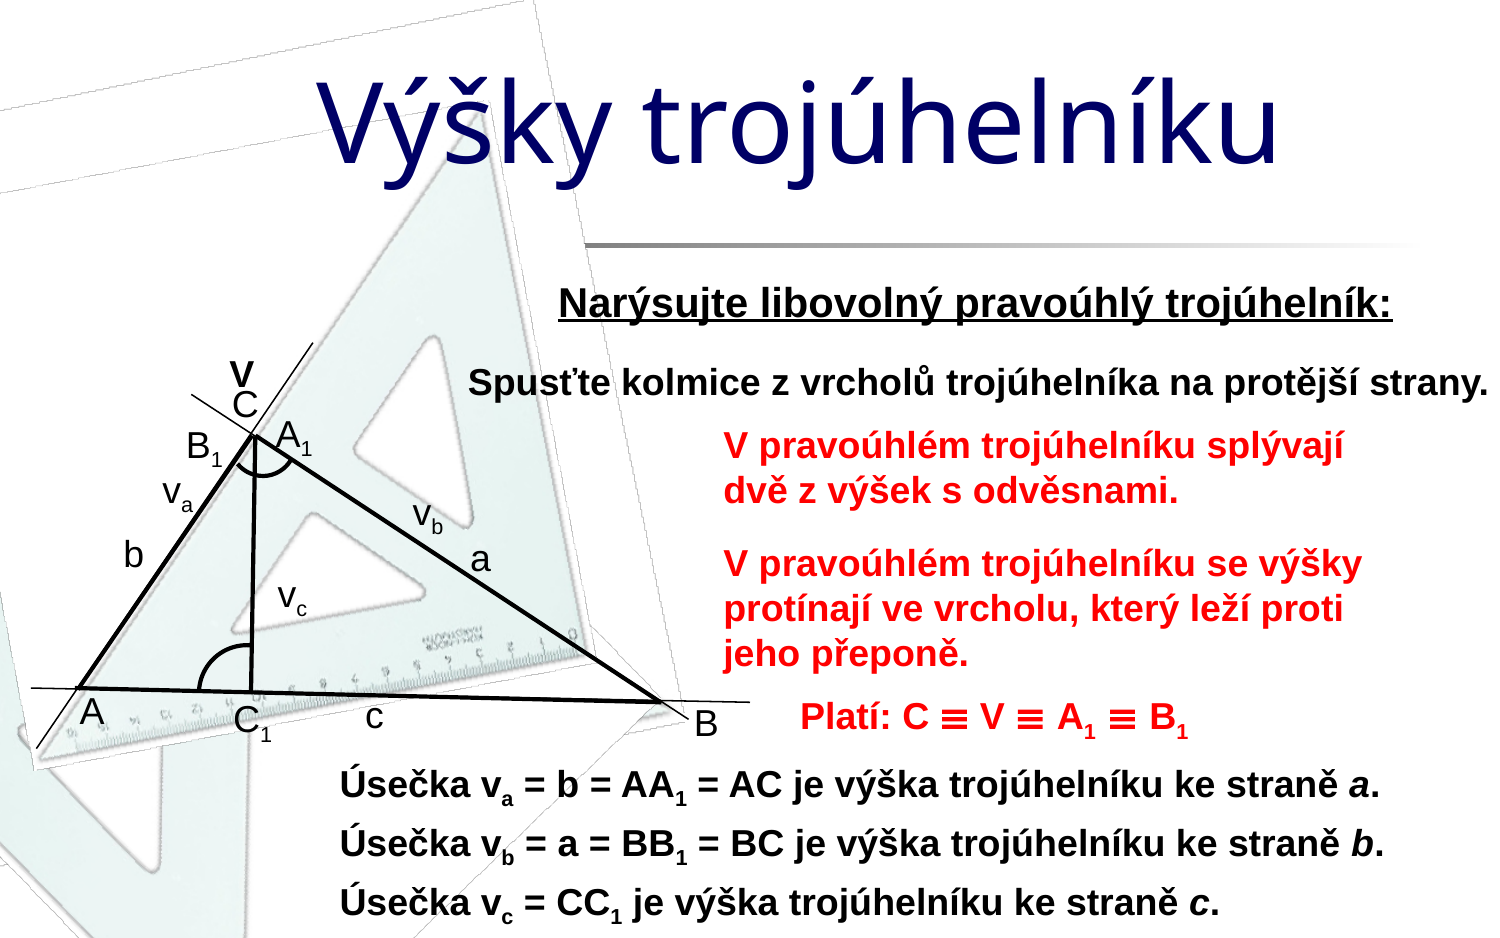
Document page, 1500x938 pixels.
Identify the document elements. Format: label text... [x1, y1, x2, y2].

text_box Úsečka vc = CC1 je výška trojúhelníku ke straně c. [543, 870, 1475, 937]
picture [327, 0, 542, 43]
text_box B [679, 710, 744, 752]
picture [0, 68, 679, 938]
text_box V pravoúhlém trojúhelníku se výšky protínají ve vrcholu, který leží proti jeho přeponě. [708, 531, 1494, 682]
text_box Úsečka va = b = AA1 = AC je výška trojúhelníku ke straně a. [619, 752, 1500, 811]
text_box Narýsujte libovolný pravoúhlý trojúhelník: [621, 267, 1500, 333]
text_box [694, 687, 751, 703]
text_box Úsečka vb = a = BB1 = BC je výška trojúhelníku ke straně b. [543, 811, 1500, 878]
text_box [36, 342, 314, 749]
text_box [319, 435, 662, 703]
text_box Výšky trojúhelníku [162, 43, 1438, 182]
text_box Platí: C ≡ V ≡ A1 ≡ B1 [785, 684, 1500, 751]
text_box Spusťte kolmice z vrcholů trojúhelníka na protější strany. [621, 350, 1500, 411]
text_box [319, 394, 689, 720]
text_box V pravoúhlém trojúhelníku splývají dvě z výšek s odvěsnami. [708, 413, 1500, 519]
